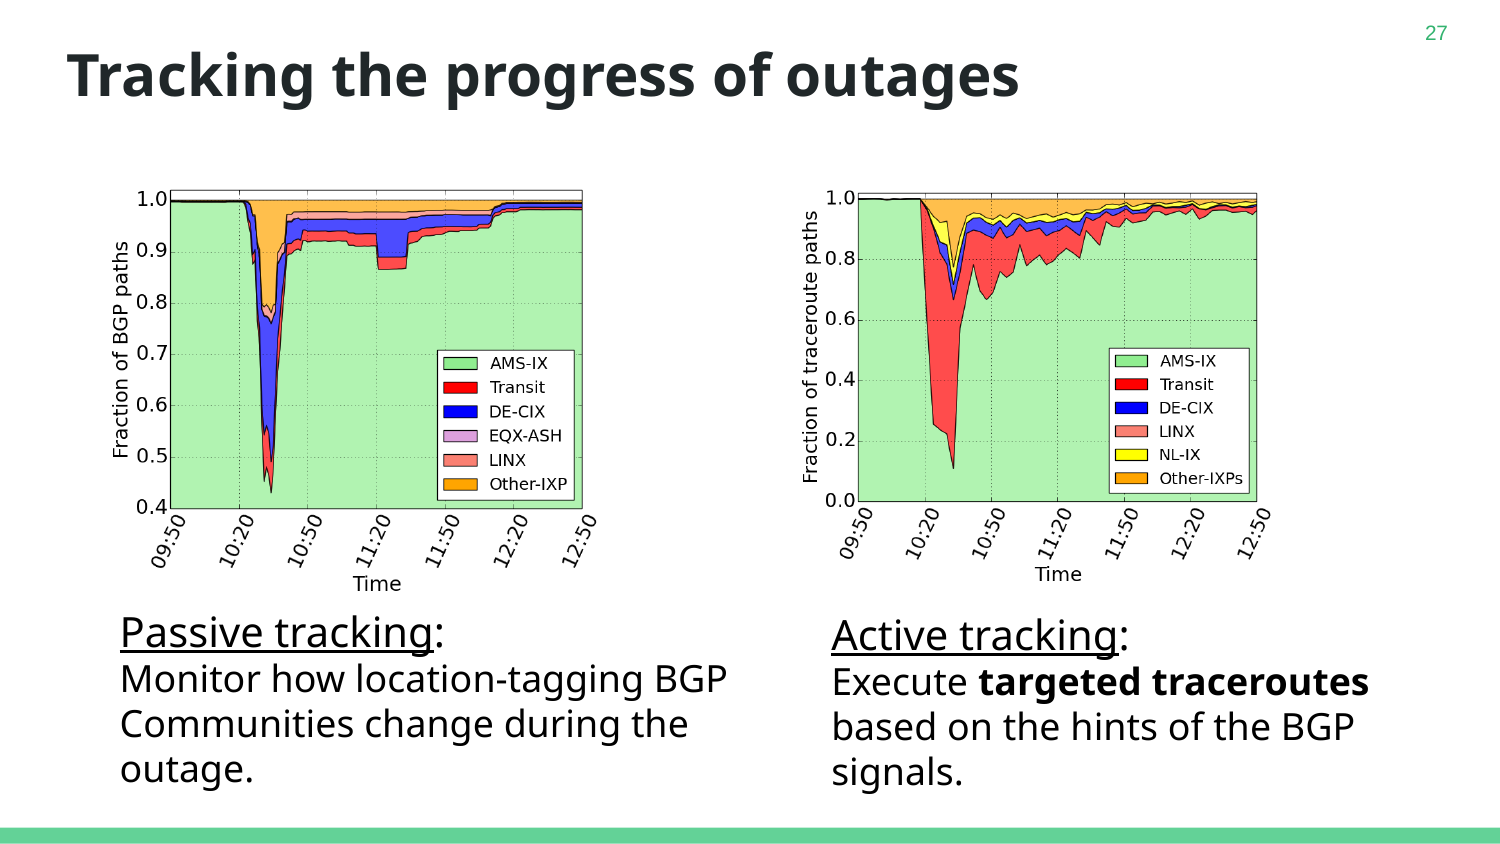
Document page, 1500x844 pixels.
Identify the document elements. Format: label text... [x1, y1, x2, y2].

picture [796, 183, 1282, 591]
text_box Passive tracking: Monitor how location-tagging BGP Communities change during the outage. [104, 590, 786, 815]
title Tracking the progress of outages [51, 23, 1476, 117]
slide_number 27 [1410, 0, 1500, 65]
picture [105, 183, 608, 602]
text_box Active tracking: Execute targeted traceroutes based on the hints of the BGP signals. [816, 548, 1398, 844]
